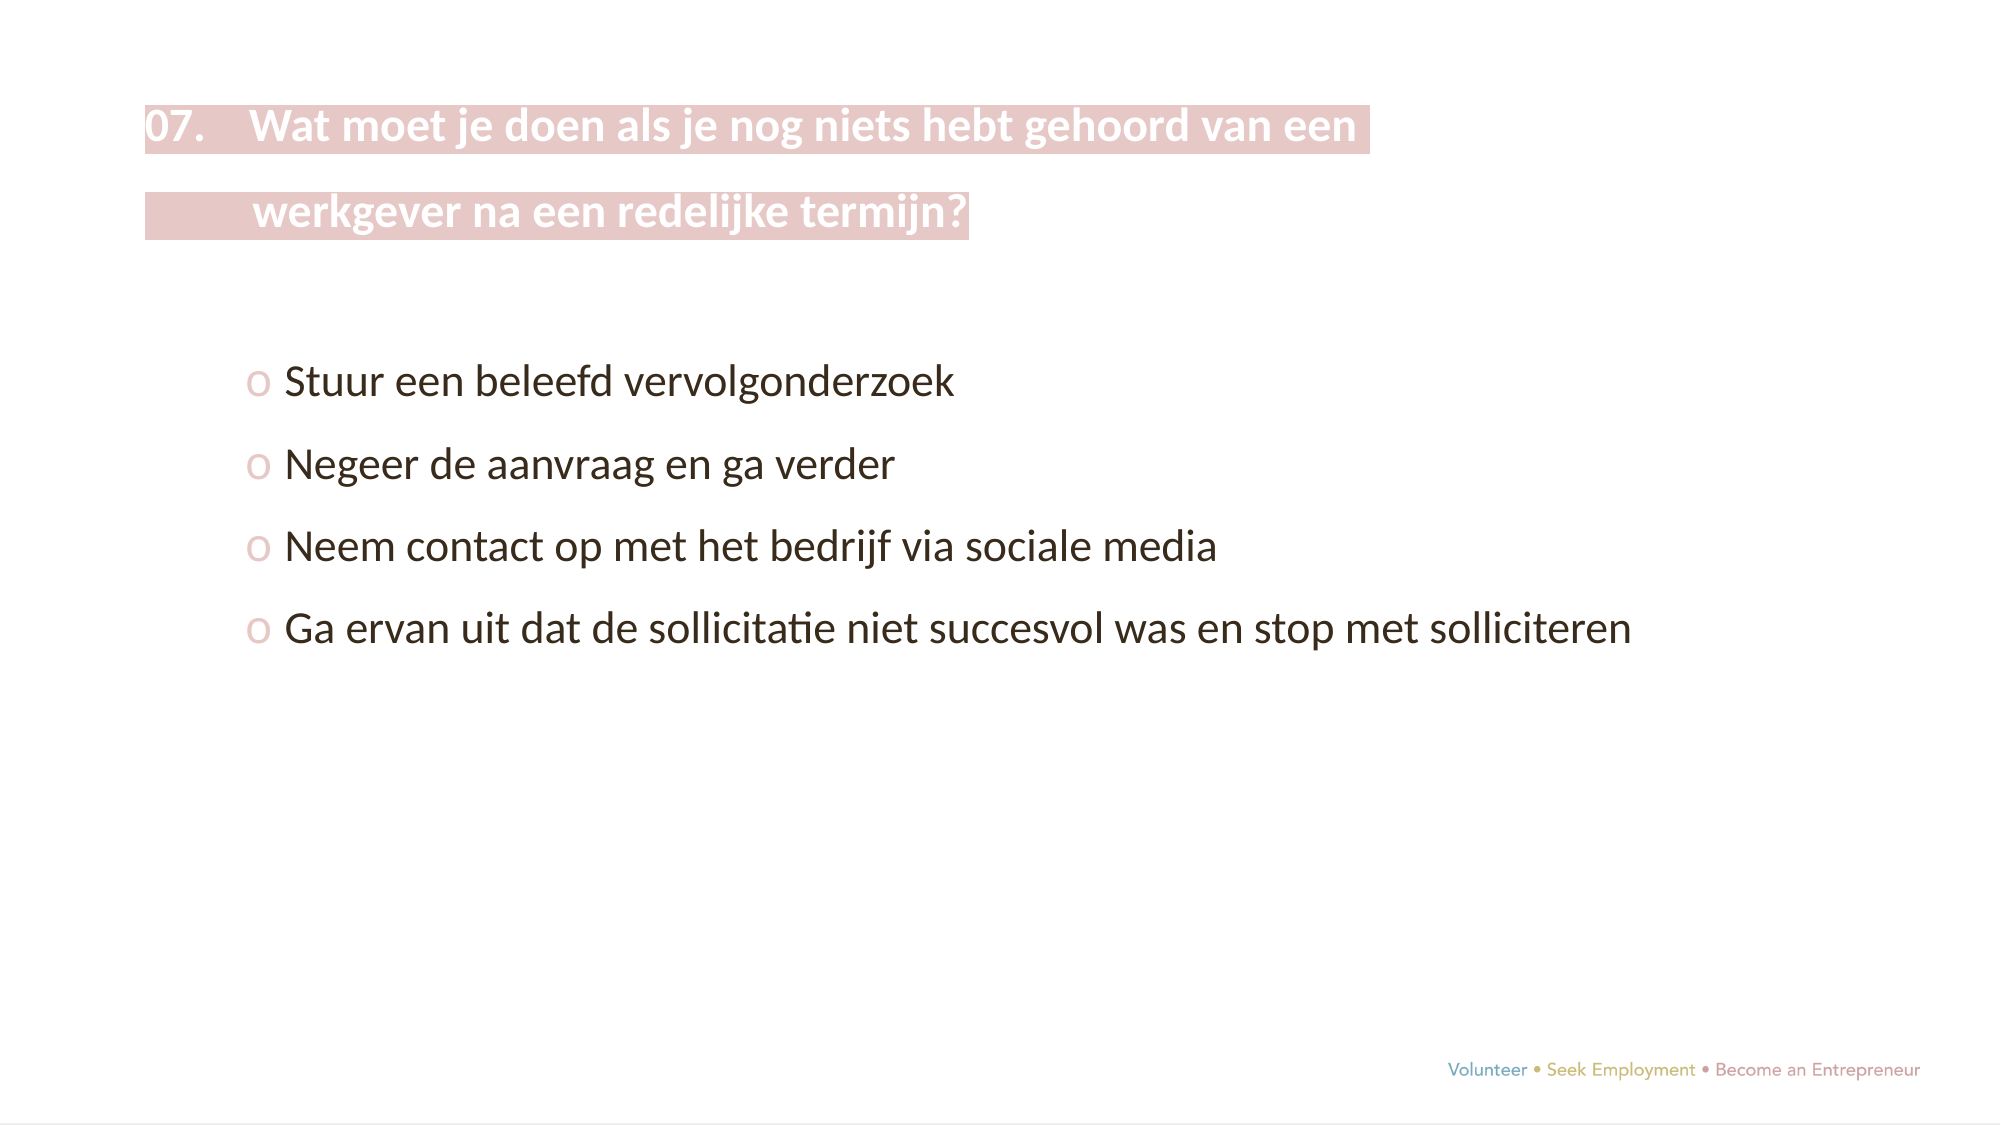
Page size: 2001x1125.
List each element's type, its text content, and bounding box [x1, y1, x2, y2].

text_box 07. Wat moet je doen als je nog niets hebt gehoord van een werkgever na een redelijke termijn? o Stuur een beleefd vervolgonderzoek o Negeer de aanvraag en ga verder o Neem contact op met het bedrijf via sociale media o Ga ervan uit dat de sollicitatie niet succesvol was en stop met solliciteren [0, 57, 1830, 908]
picture [1418, 1046, 1971, 1103]
